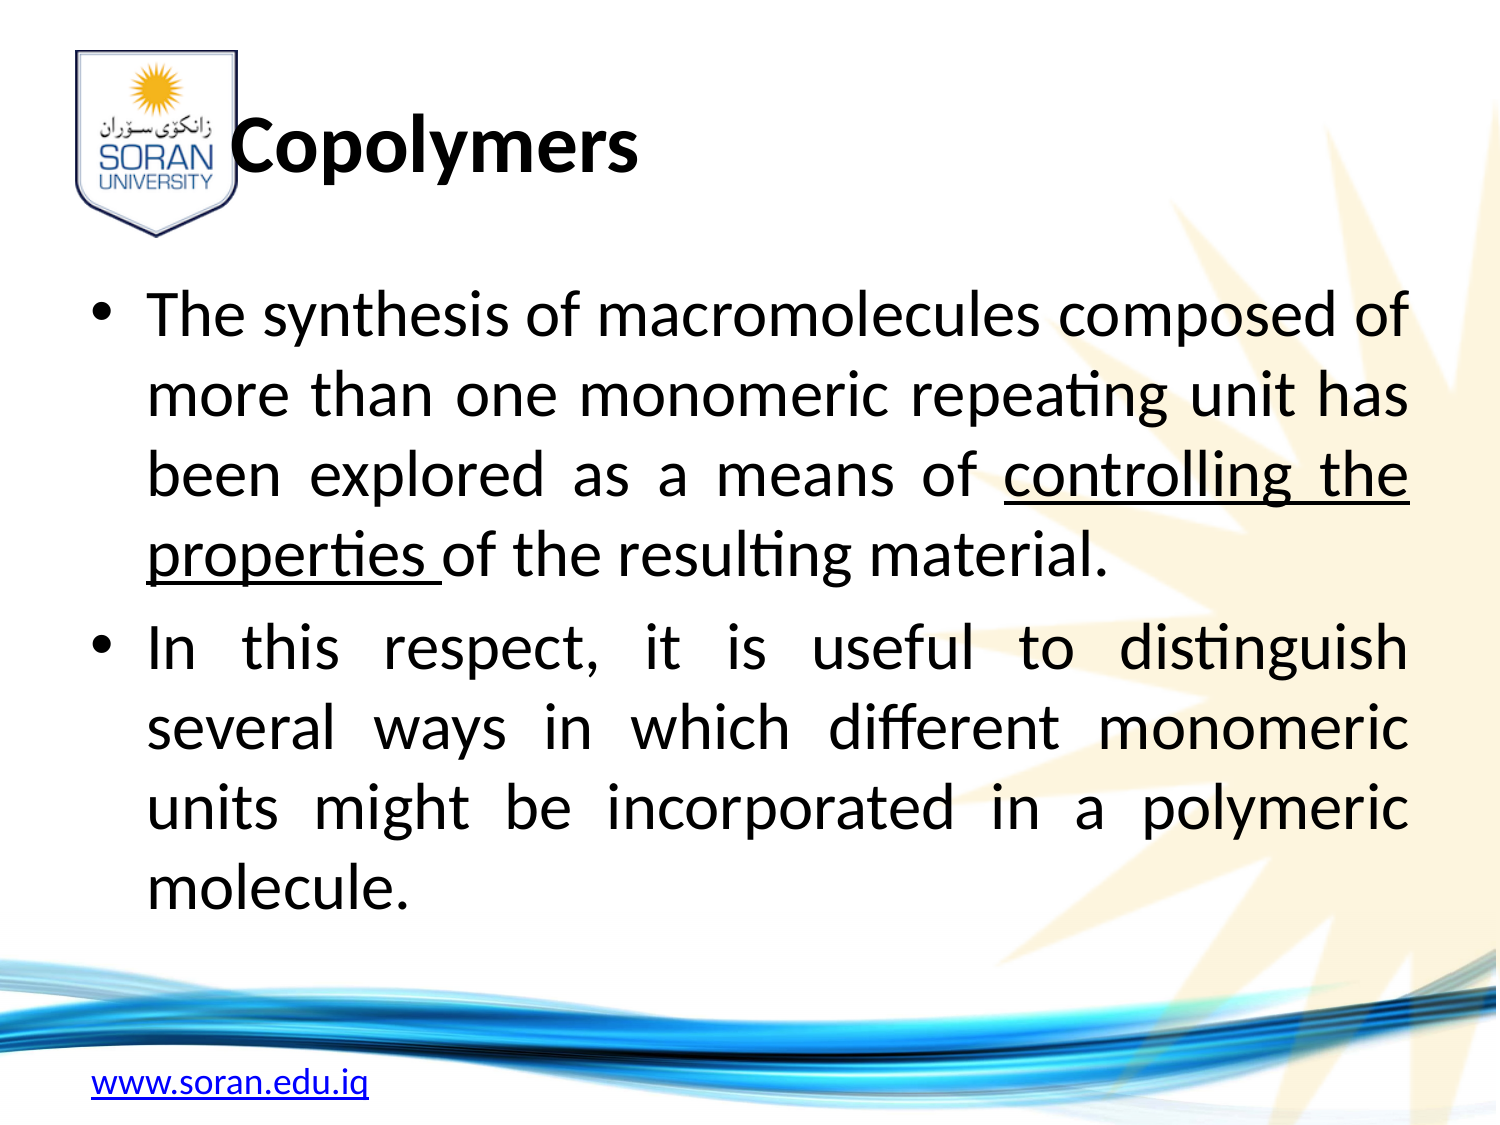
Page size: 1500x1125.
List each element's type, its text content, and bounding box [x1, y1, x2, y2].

picture [0, 99, 1500, 1125]
picture [75, 233, 238, 238]
title Copolymers [75, 45, 1425, 233]
list The synthesis of macromolecules composed of more than one monomeric repeating unit has been explored as a means of controlling the properties of the resulting material. In this respect, it is useful to distinguish several ways in which different monomeric units might be incorporated in a polymeric molecule. [75, 262, 1425, 1005]
